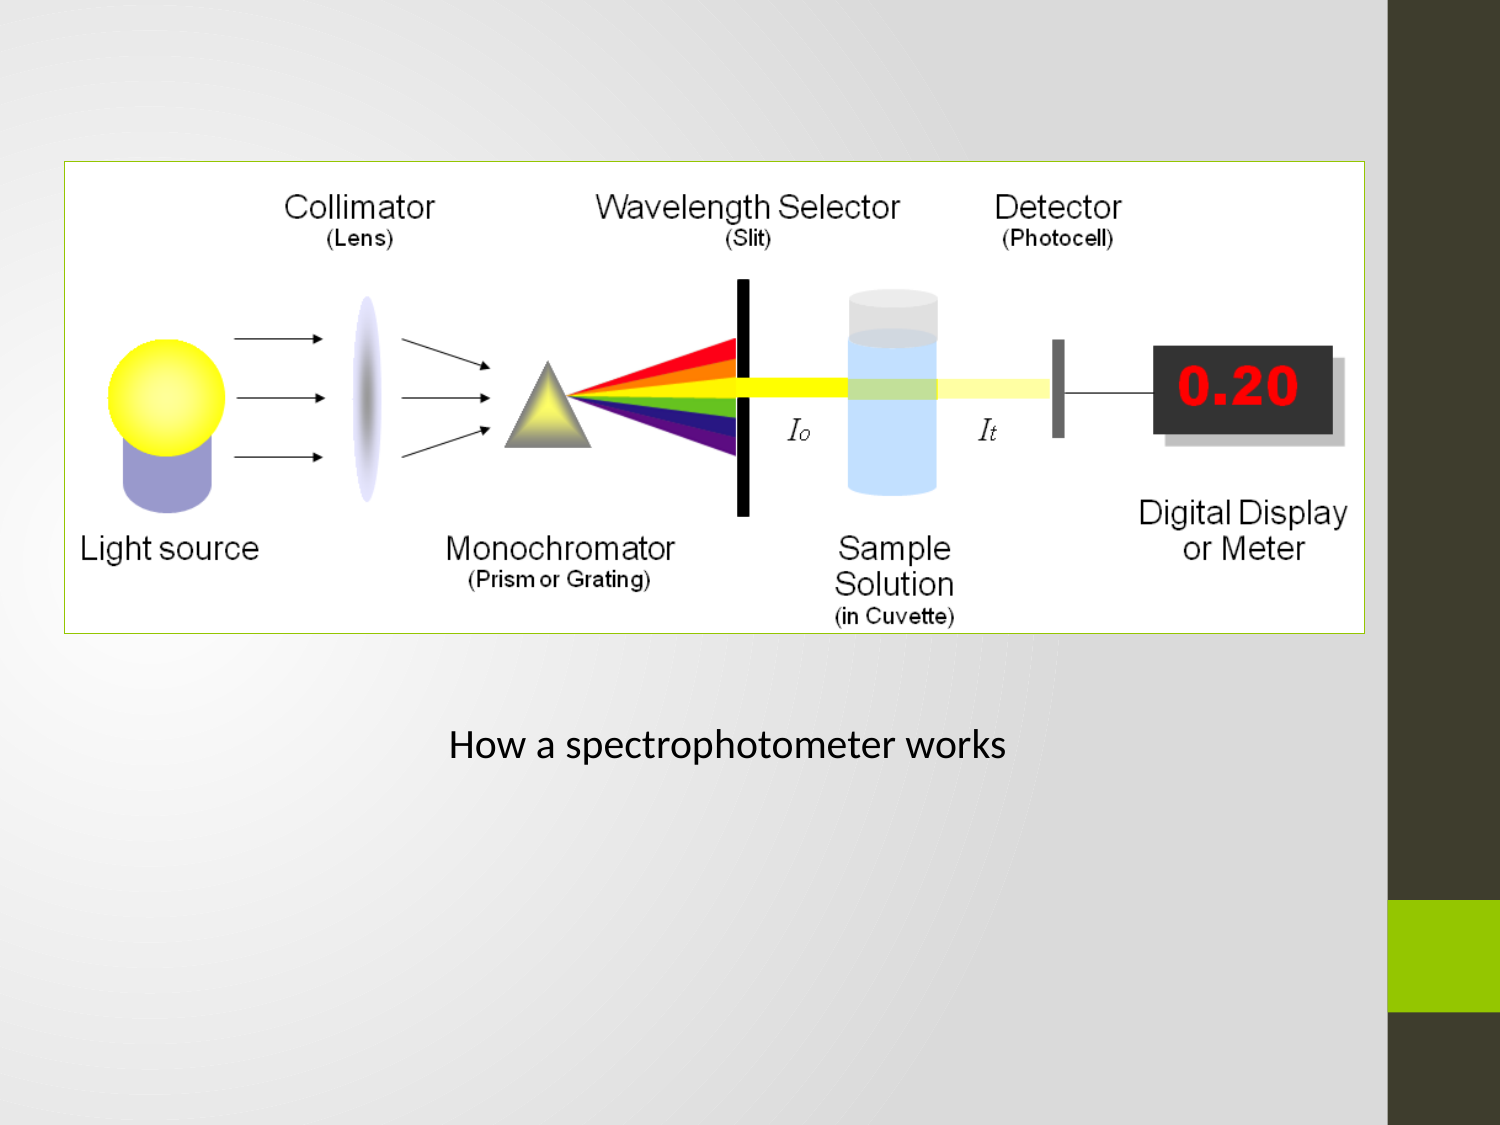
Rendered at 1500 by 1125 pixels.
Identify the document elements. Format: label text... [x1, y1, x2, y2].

picture [64, 160, 1366, 634]
text_box How a spectrophotometer works [433, 709, 1022, 775]
